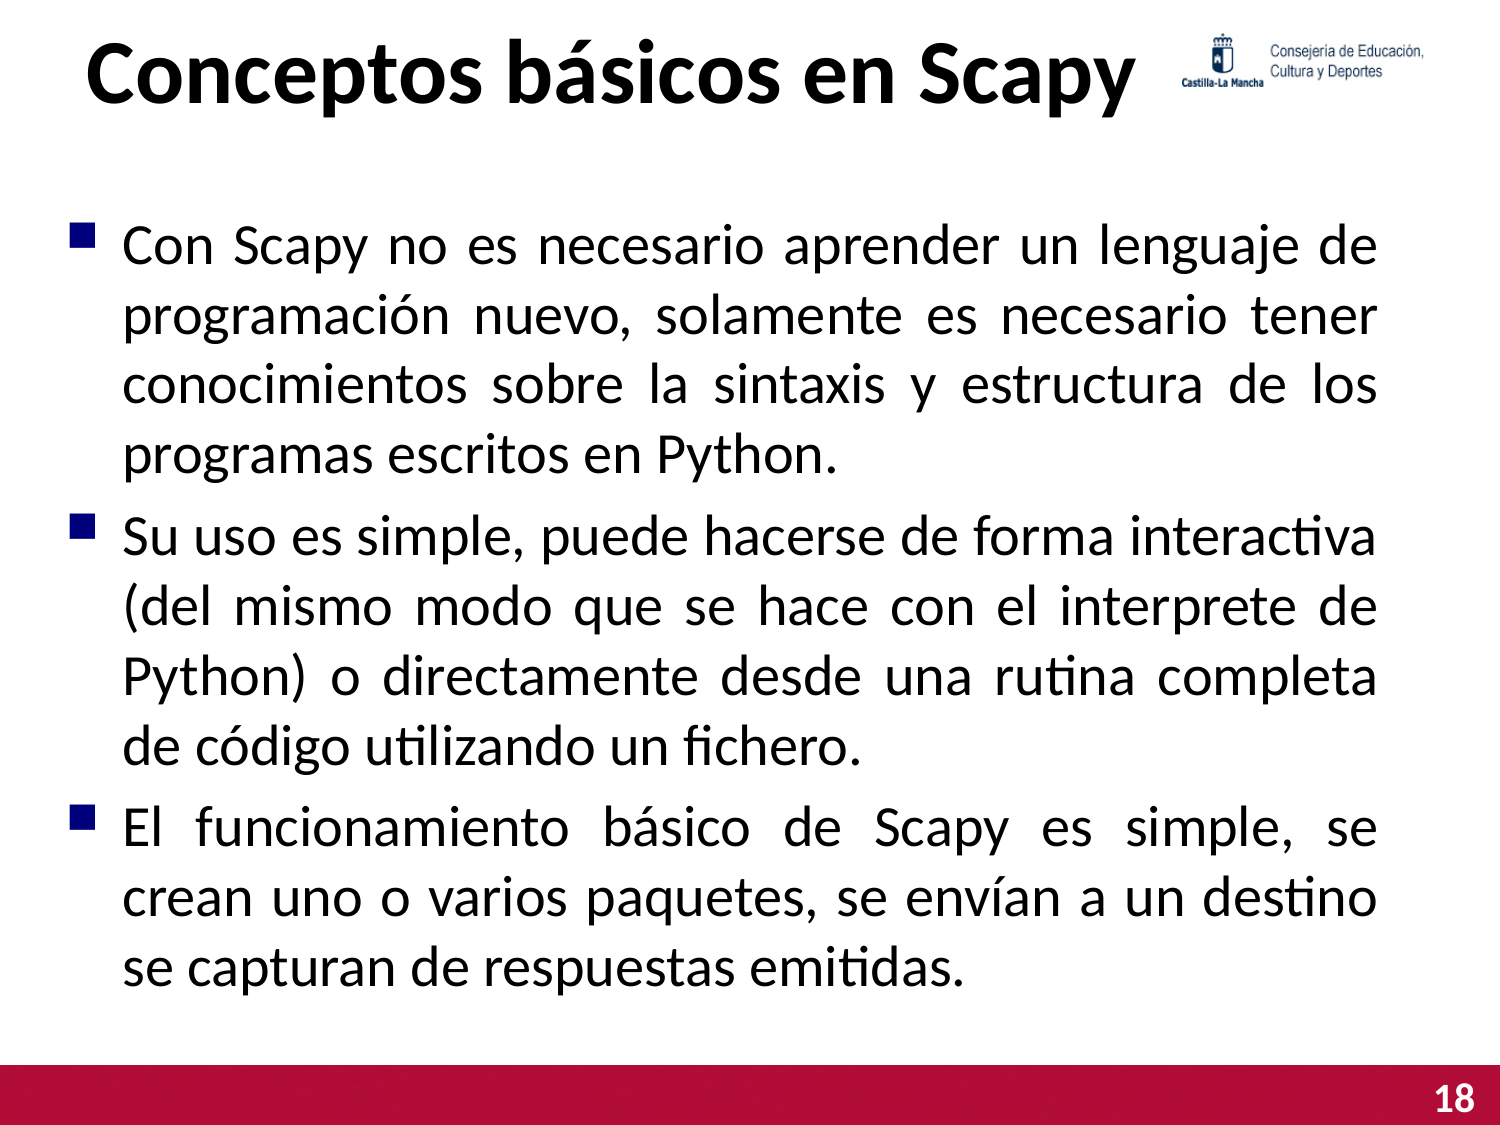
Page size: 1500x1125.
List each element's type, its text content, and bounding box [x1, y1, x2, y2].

list Con Scapy no es necesario aprender un lenguaje de programación nuevo, solamente es necesario tener conocimientos sobre la sintaxis y estructura de los programas escritos en Python. Su uso es simple, puede hacerse de forma interactiva (del mismo modo que se hace con el interprete de Python) o directamente desde una rutina completa de código utilizando un fichero. El funcionamiento básico de Scapy es simple, se crean uno o varios paquetes, se envían a un destino se capturan de respuestas emitidas. [51, 198, 1395, 1018]
picture [0, 1065, 1500, 1125]
title Conceptos básicos en Scapy [75, 6, 1425, 197]
